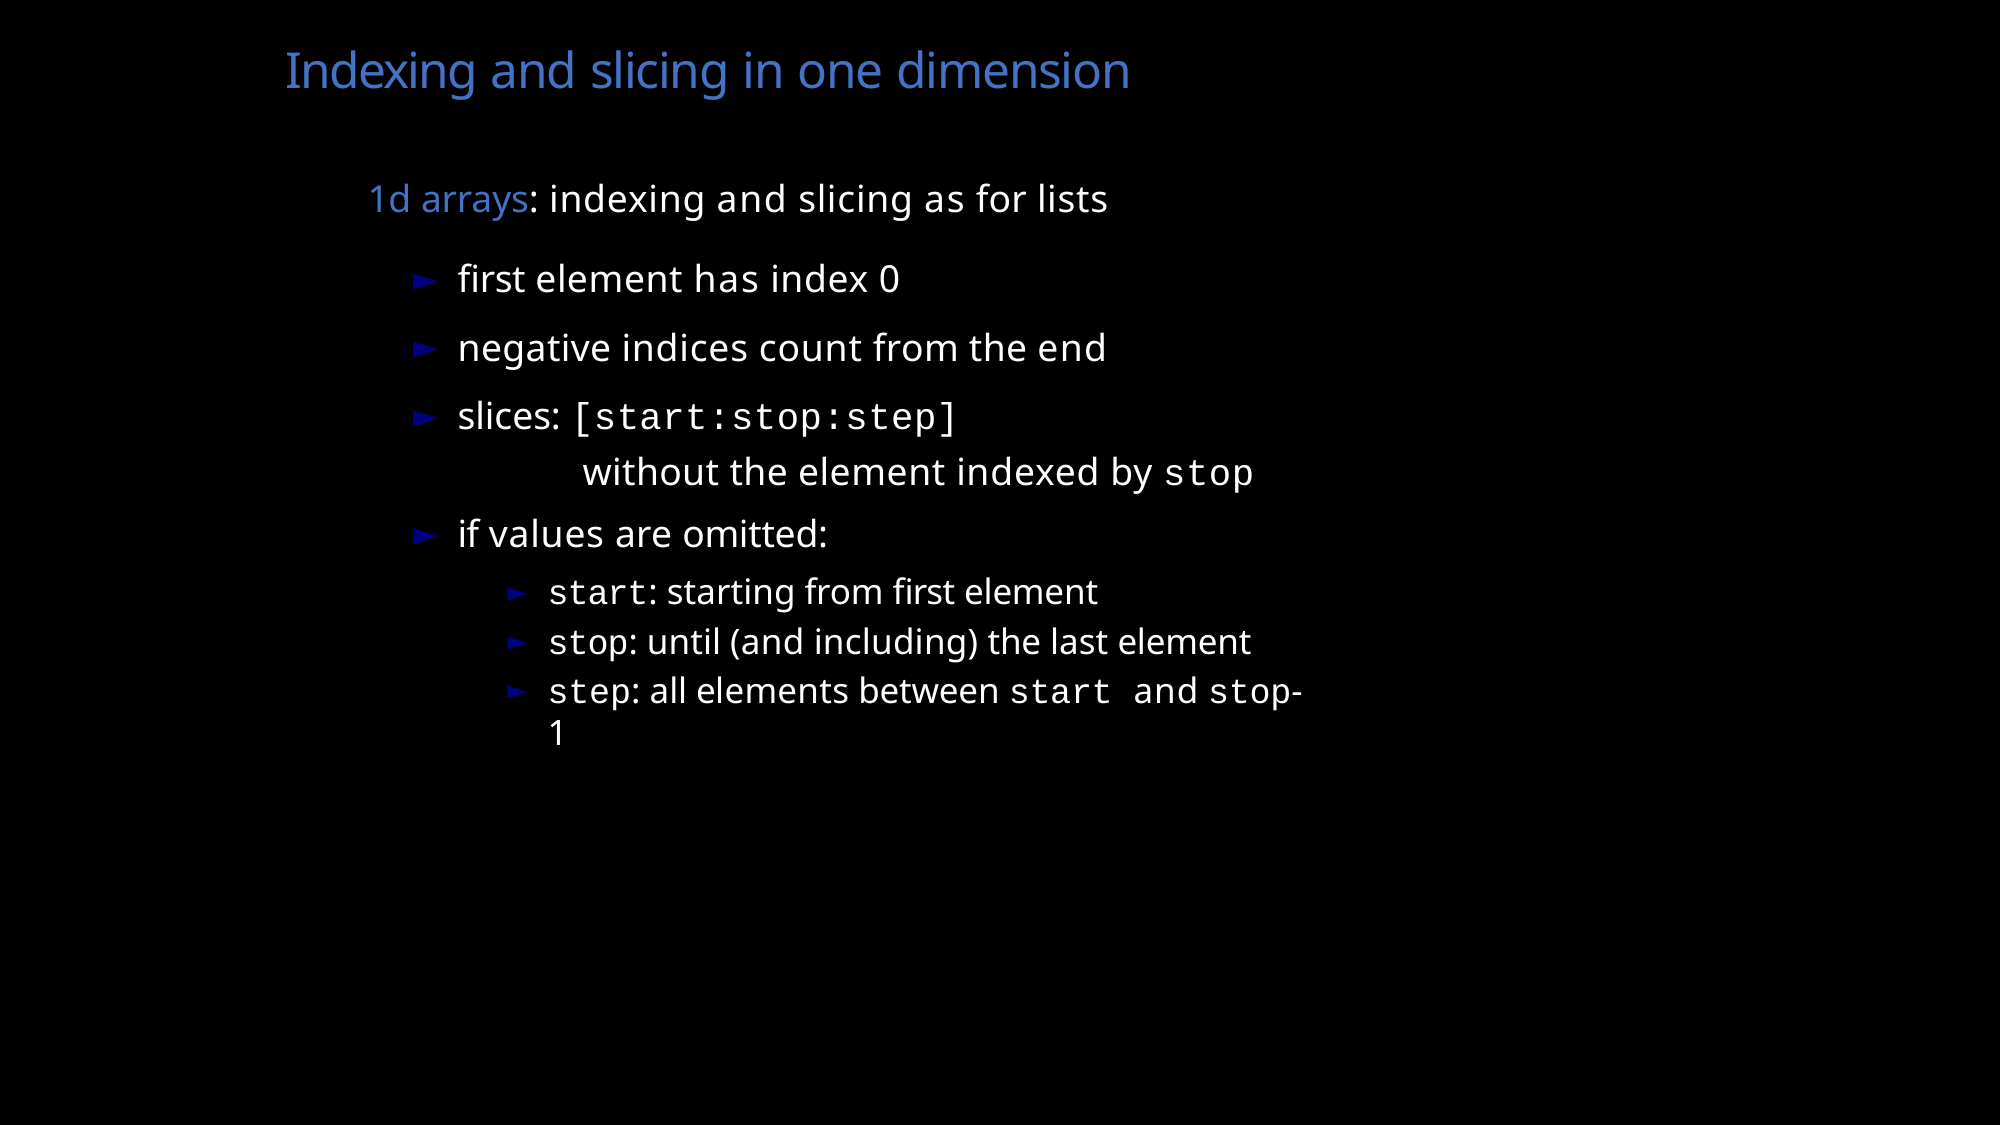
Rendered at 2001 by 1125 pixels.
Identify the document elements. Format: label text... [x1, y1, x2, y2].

title Indexing and slicing in one dimension [281, 0, 1155, 163]
text_box 1d arrays: indexing and slicing as for lists first element has index 0 negative indices count from the end slices: [start:stop:step] without the element indexed by stop if values are omitted: start: starting from first element stop: until (and including) the last element step: all elements between start and stop-1 [355, 169, 1307, 753]
